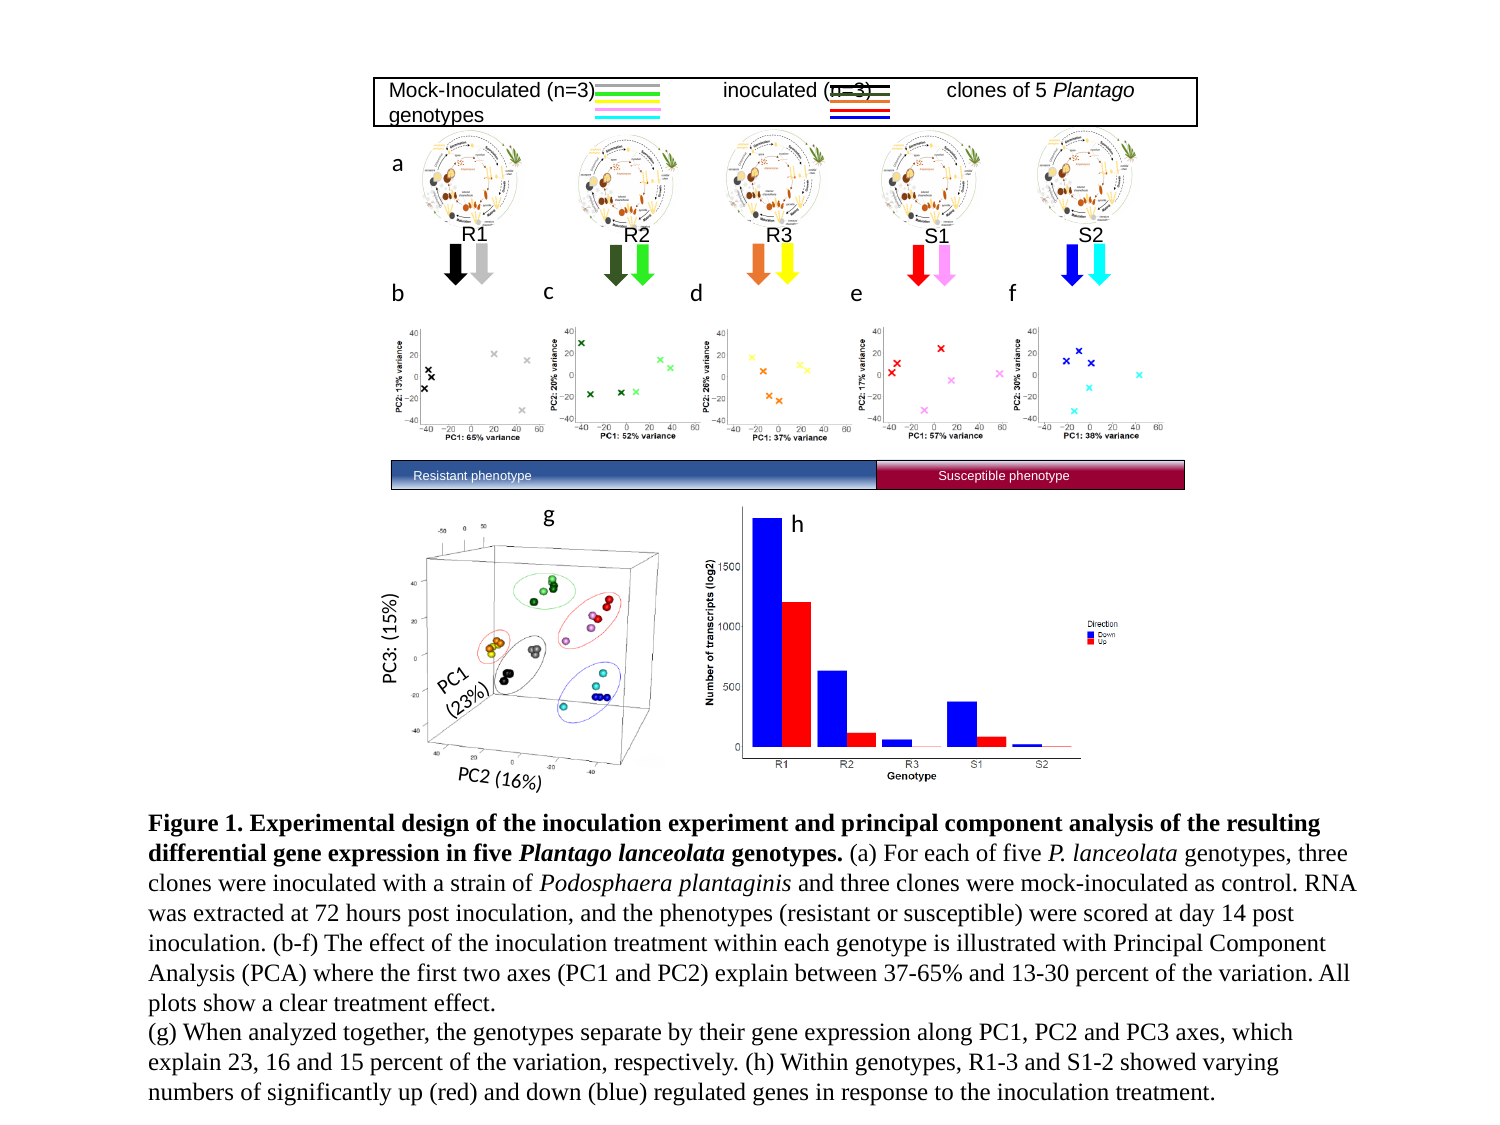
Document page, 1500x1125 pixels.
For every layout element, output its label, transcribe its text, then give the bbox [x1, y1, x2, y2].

text_box Figure 1. Experimental design of the inoculation experiment and principal component analysis of the resulting differential gene expression in five Plantago lanceolata genotypes. (a) For each of five P. lanceolata genotypes, three clones were inoculated with a strain of Podosphaera plantaginis and three clones were mock-inoculated as control. RNA was extracted at 72 hours post inoculation, and the phenotypes (resistant or susceptible) were scored at day 14 post inoculation. (b-f) The effect of the inoculation treatment within each genotype is illustrated with Principal Component Analysis (PCA) where the first two axes (PC1 and PC2) explain between 37-65% and 13-30 percent of the variation. All plots show a clear treatment effect. (g) When analyzed together, the genotypes separate by their gene expression along PC1, PC2 and PC3 axes, which explain 23, 16 and 15 percent of the variation, respectively. (h) Within genotypes, R1-3 and S1-2 showed varying numbers of significantly up (red) and down (blue) regulated genes in response to the inoculation treatment. [133, 798, 1384, 1114]
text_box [368, 77, 1197, 787]
